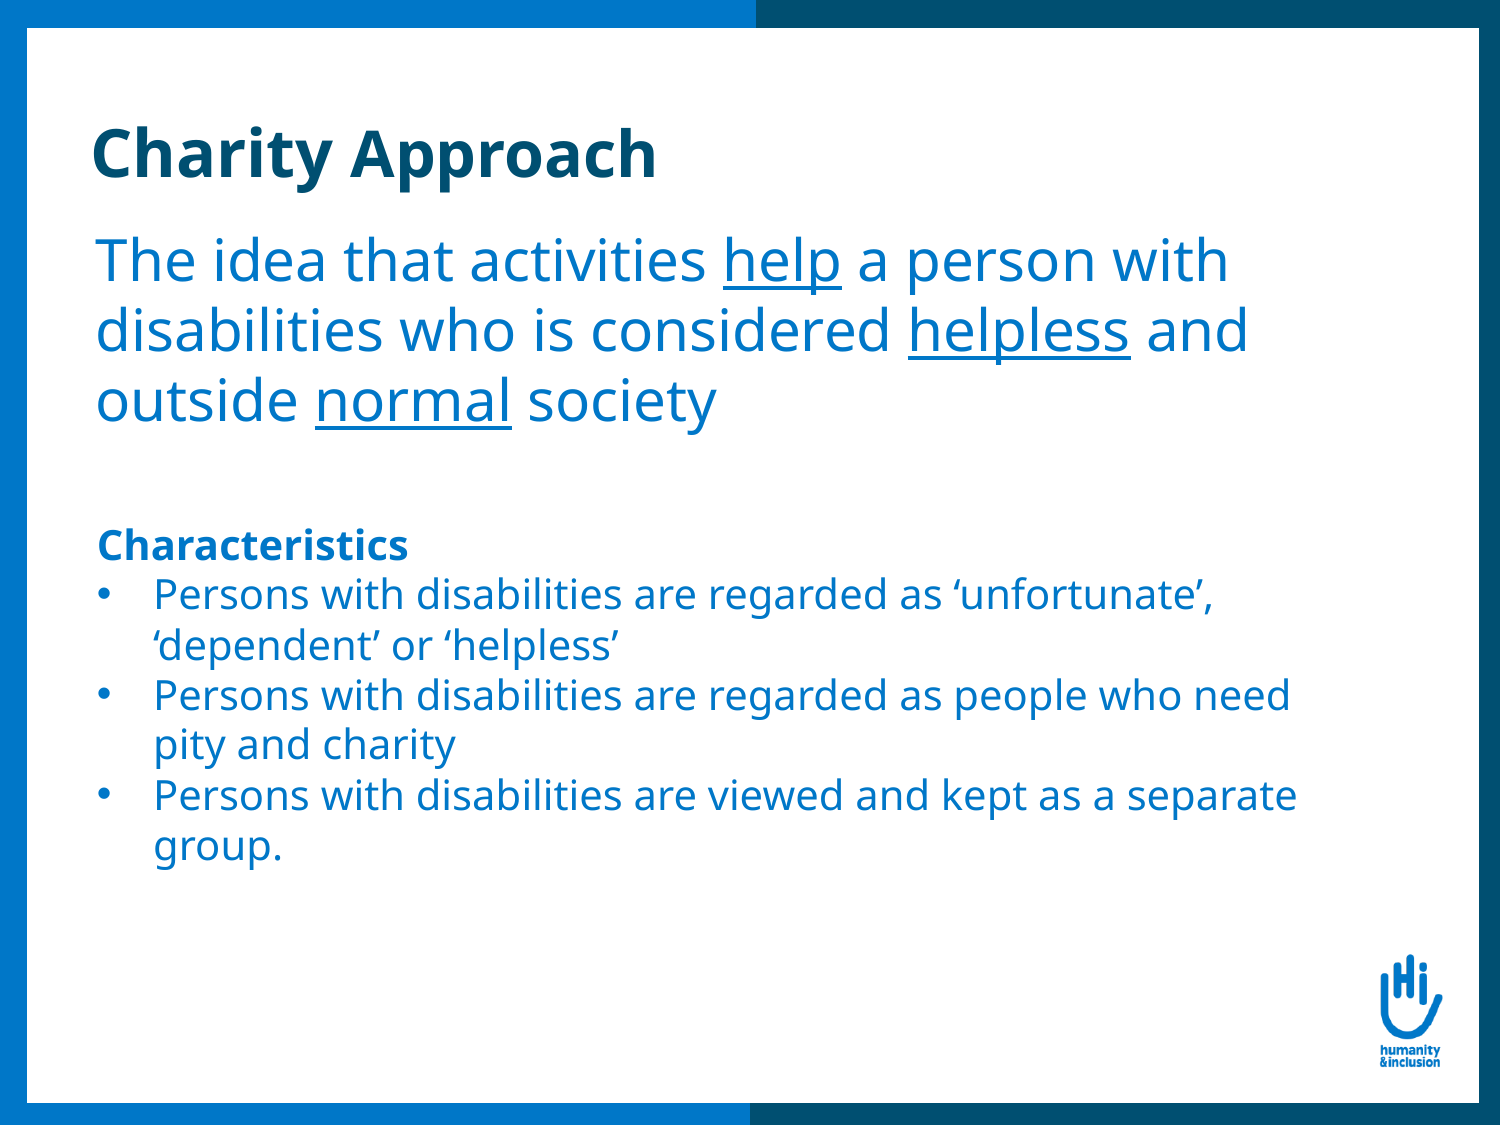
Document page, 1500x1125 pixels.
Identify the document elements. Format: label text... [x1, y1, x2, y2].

title Charity Approach [78, 60, 1419, 242]
picture [1369, 942, 1451, 1078]
text_box The idea that activities help a person with disabilities who is considered helpless and outside normal society [80, 215, 1420, 441]
text_box Characteristics Persons with disabilities are regarded as ‘unfortunate’, ‘dependent’ or ‘helpless’ Persons with disabilities are regarded as people who need pity and charity Persons with disabilities are viewed and kept as a separate group. [82, 510, 1364, 876]
